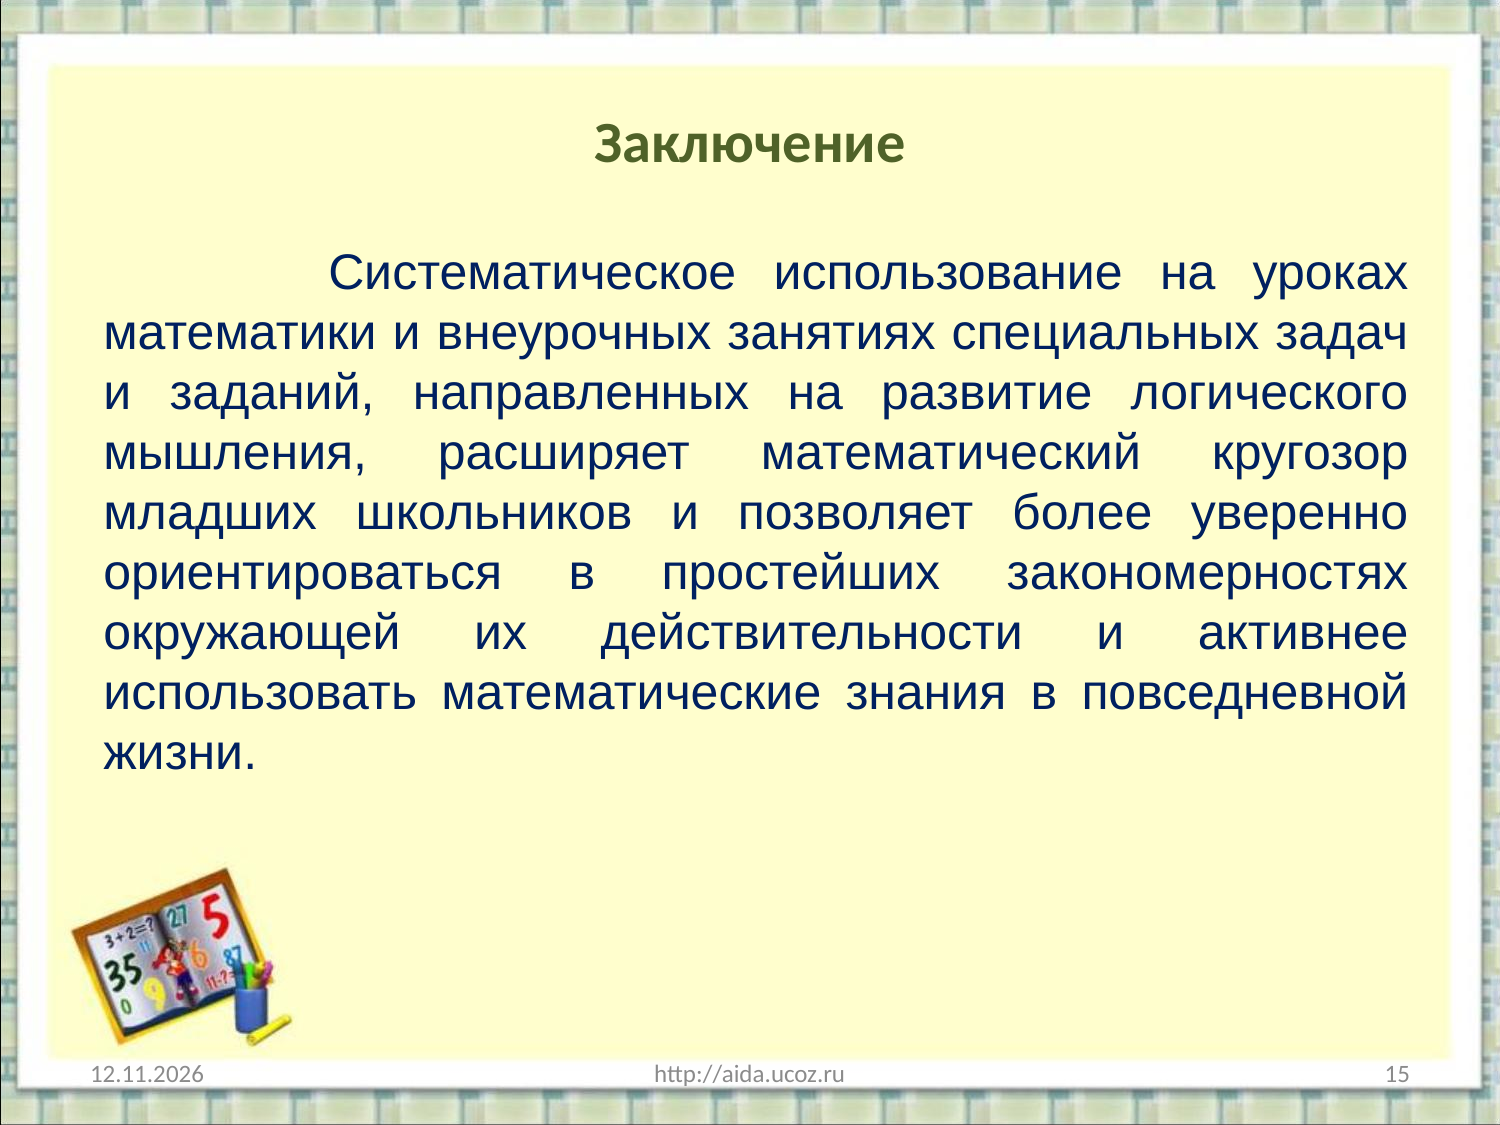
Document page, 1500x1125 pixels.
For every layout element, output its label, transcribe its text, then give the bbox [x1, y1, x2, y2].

footer http://aida.ucoz.ru [512, 1042, 988, 1103]
picture [0, 0, 1500, 1125]
text_box Систематическое использование на уроках математики и внеурочных занятиях специальных задач и заданий, направленных на развитие логического мышления, расширяет математический кругозор младших школьников и позволяет более уверенно ориентироваться в простейших закономерностях окружающей их действительности и активнее использовать математические знания в повседневной жизни. [88, 231, 1424, 877]
title Заключение [74, 44, 1426, 233]
slide_number 15 [1074, 1042, 1425, 1103]
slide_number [75, 1042, 425, 1103]
